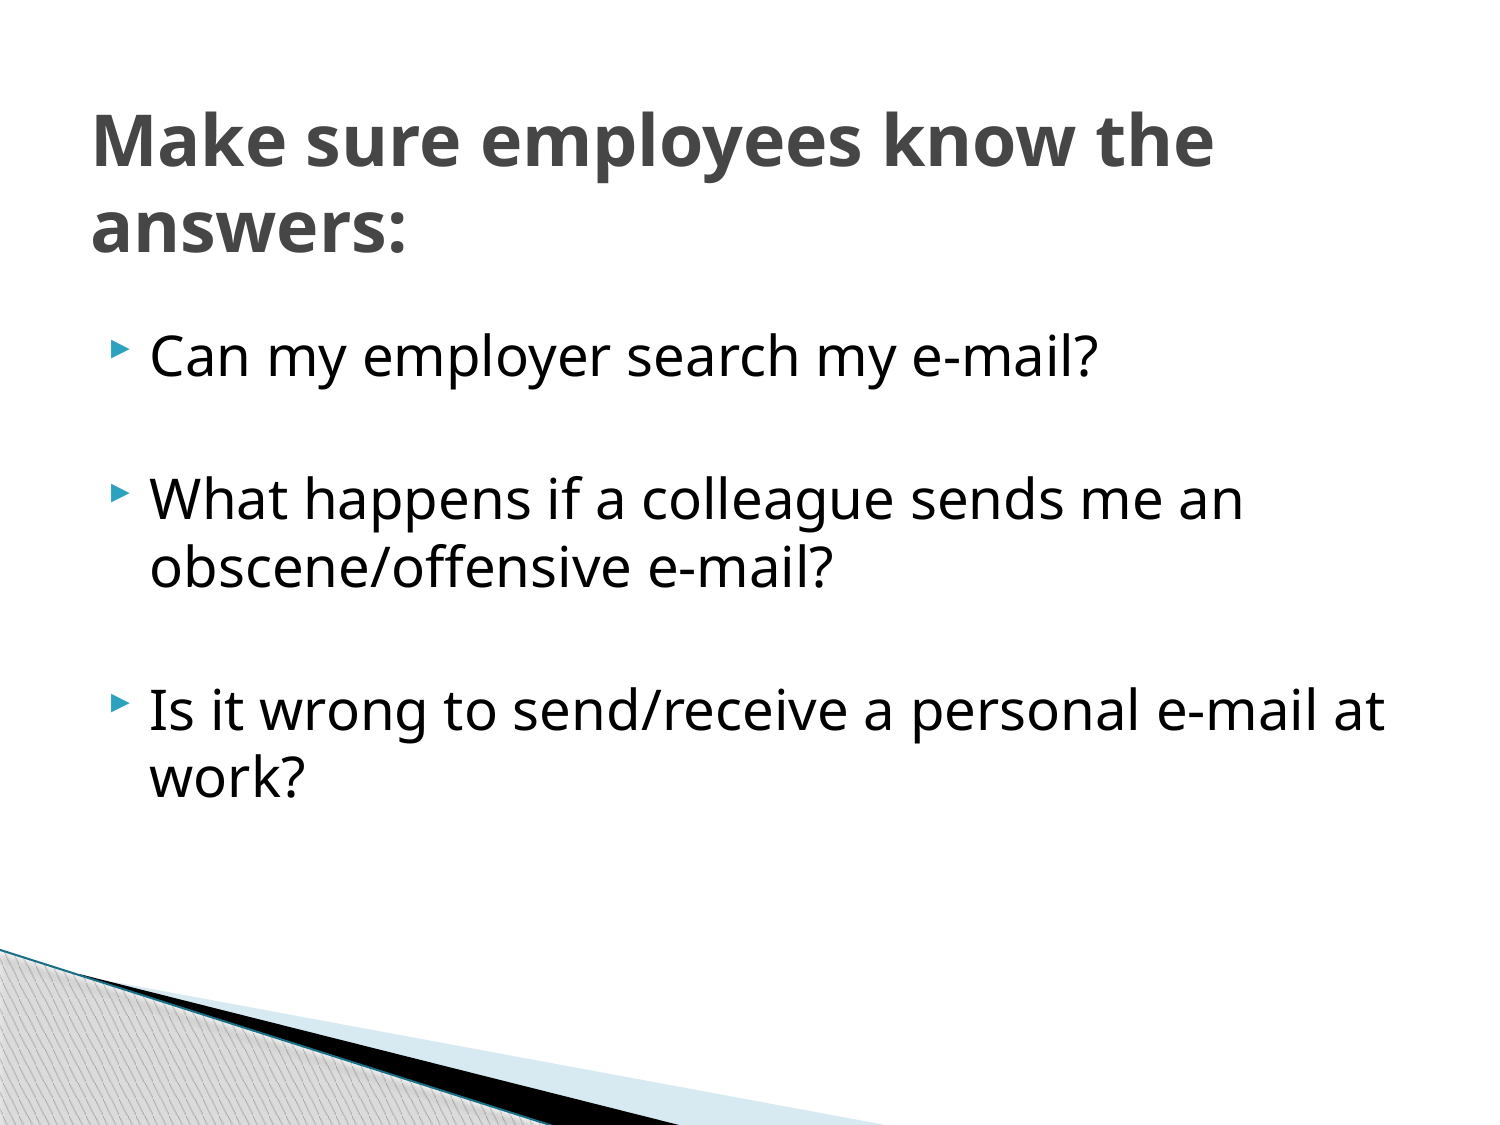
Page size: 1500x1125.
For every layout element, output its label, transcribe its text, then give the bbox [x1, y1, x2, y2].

list Can my employer search my e-mail? What happens if a colleague sends me an obscene/offensive e-mail? Is it wrong to send/receive a personal e-mail at work? [74, 312, 1426, 1056]
title Make sure employees know the answers: [75, 87, 1425, 275]
